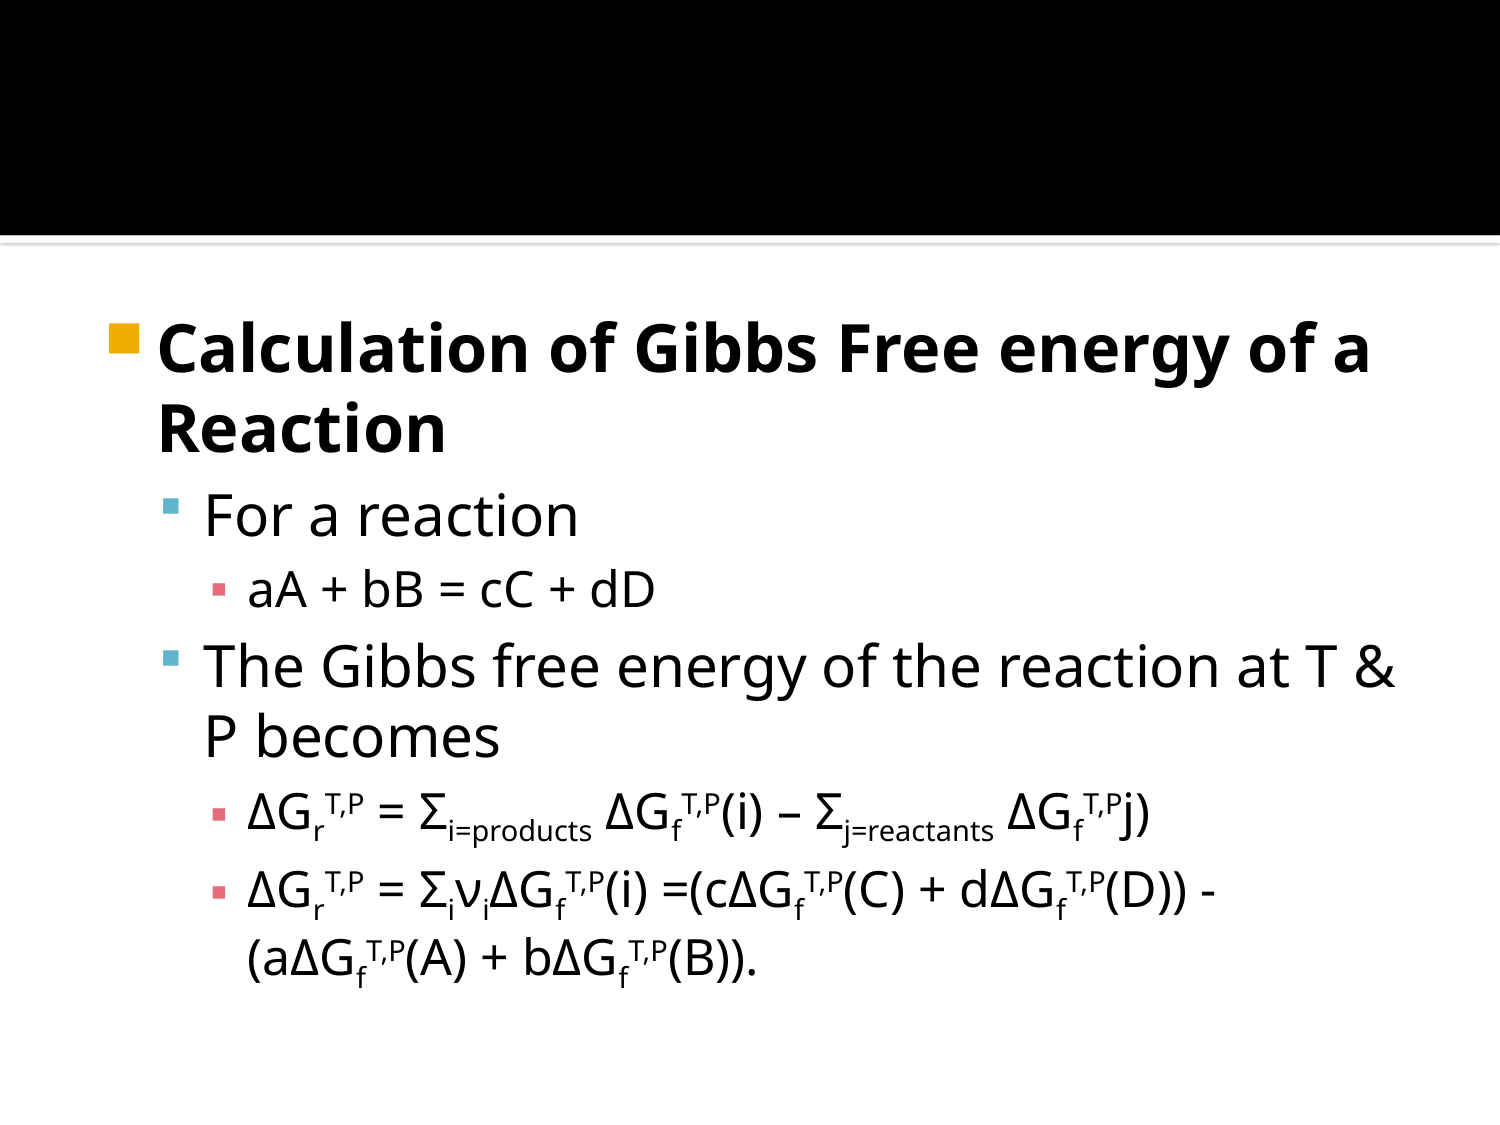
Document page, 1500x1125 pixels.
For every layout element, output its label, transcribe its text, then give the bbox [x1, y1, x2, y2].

list Calculation of Gibbs Free energy of a Reaction For a reaction aA + bB = cC + dD The Gibbs free energy of the reaction at T & P becomes ΔGrT,P = Σi=products ΔGfT,P(i) – Σj=reactants ΔGfT,Pj) ΔGrT,P = ΣiνiΔGfT,P(i) =(cΔGfT,P(C) + dΔGfT,P(D)) - (aΔGfT,P(A) + bΔGfT,P(B)). [75, 291, 1425, 1050]
